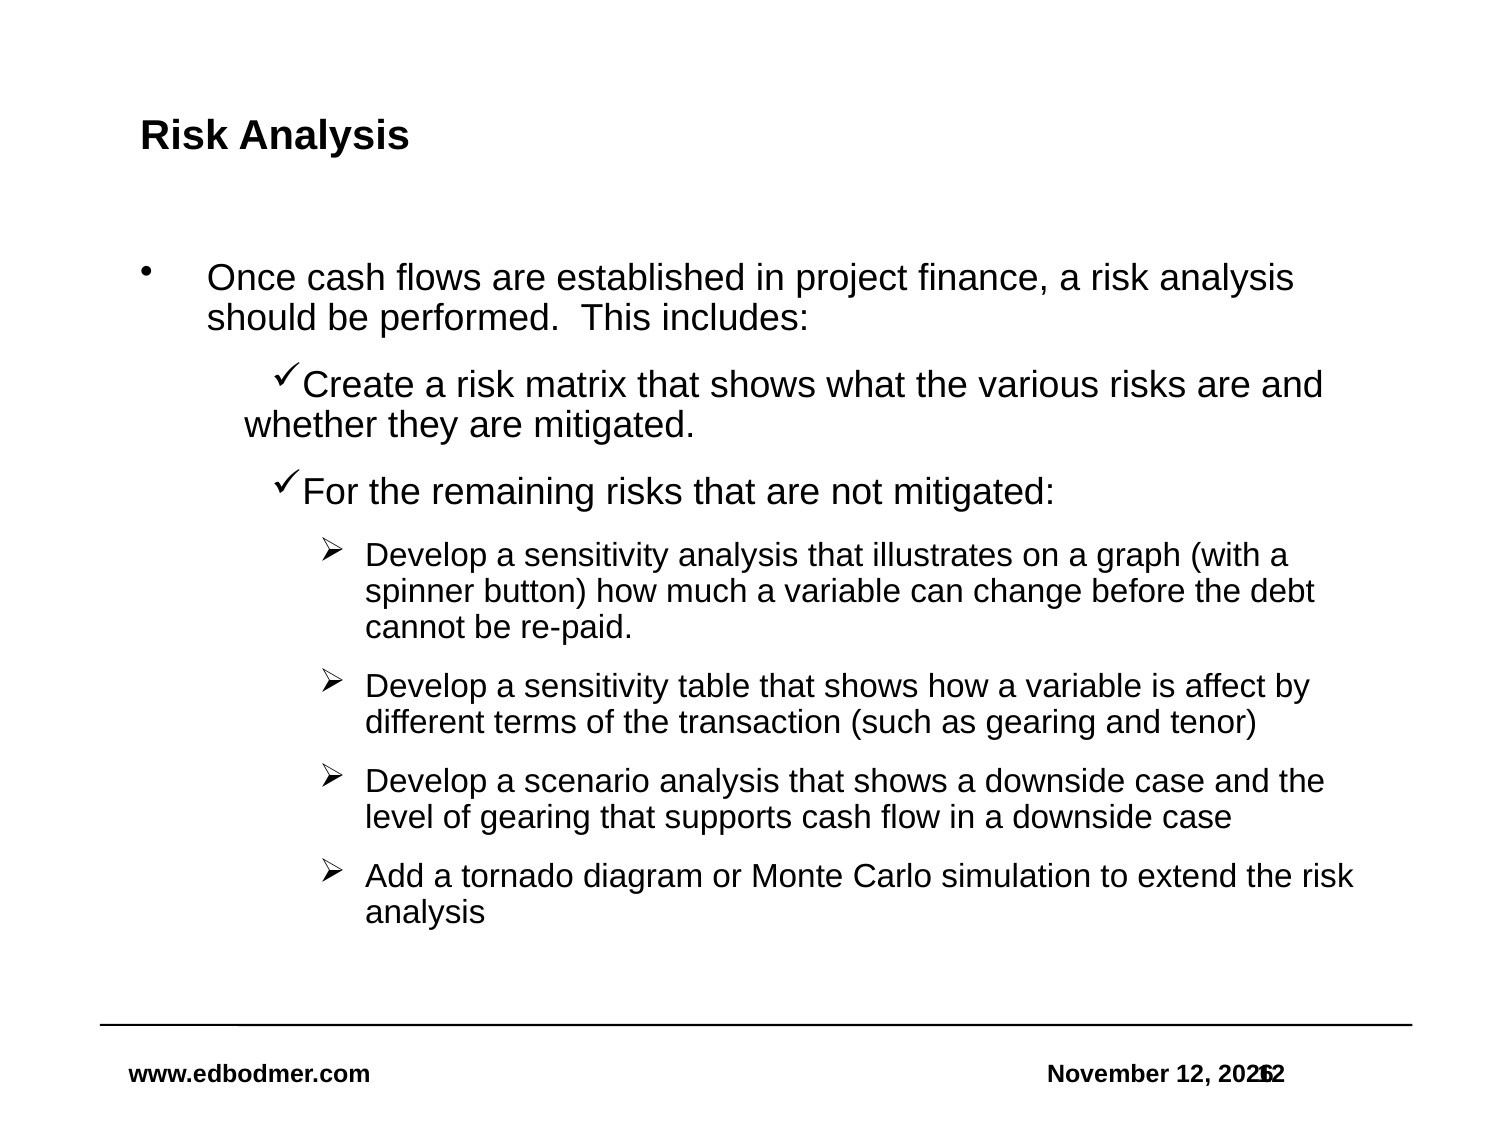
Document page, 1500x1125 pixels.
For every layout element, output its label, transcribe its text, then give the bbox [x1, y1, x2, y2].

list Once cash flows are established in project finance, a risk analysis should be performed. This includes: Create a risk matrix that shows what the various risks are and whether they are mitigated. For the remaining risks that are not mitigated: Develop a sensitivity analysis that illustrates on a graph (with a spinner button) how much a variable can change before the debt cannot be re-paid. Develop a sensitivity table that shows how a variable is affect by different terms of the transaction (such as gearing and tenor) Develop a scenario analysis that shows a downside case and the level of gearing that supports cash flow in a downside case Add a tornado diagram or Monte Carlo simulation to extend the risk analysis [124, 249, 1376, 1001]
title Risk Analysis [124, 99, 1288, 226]
